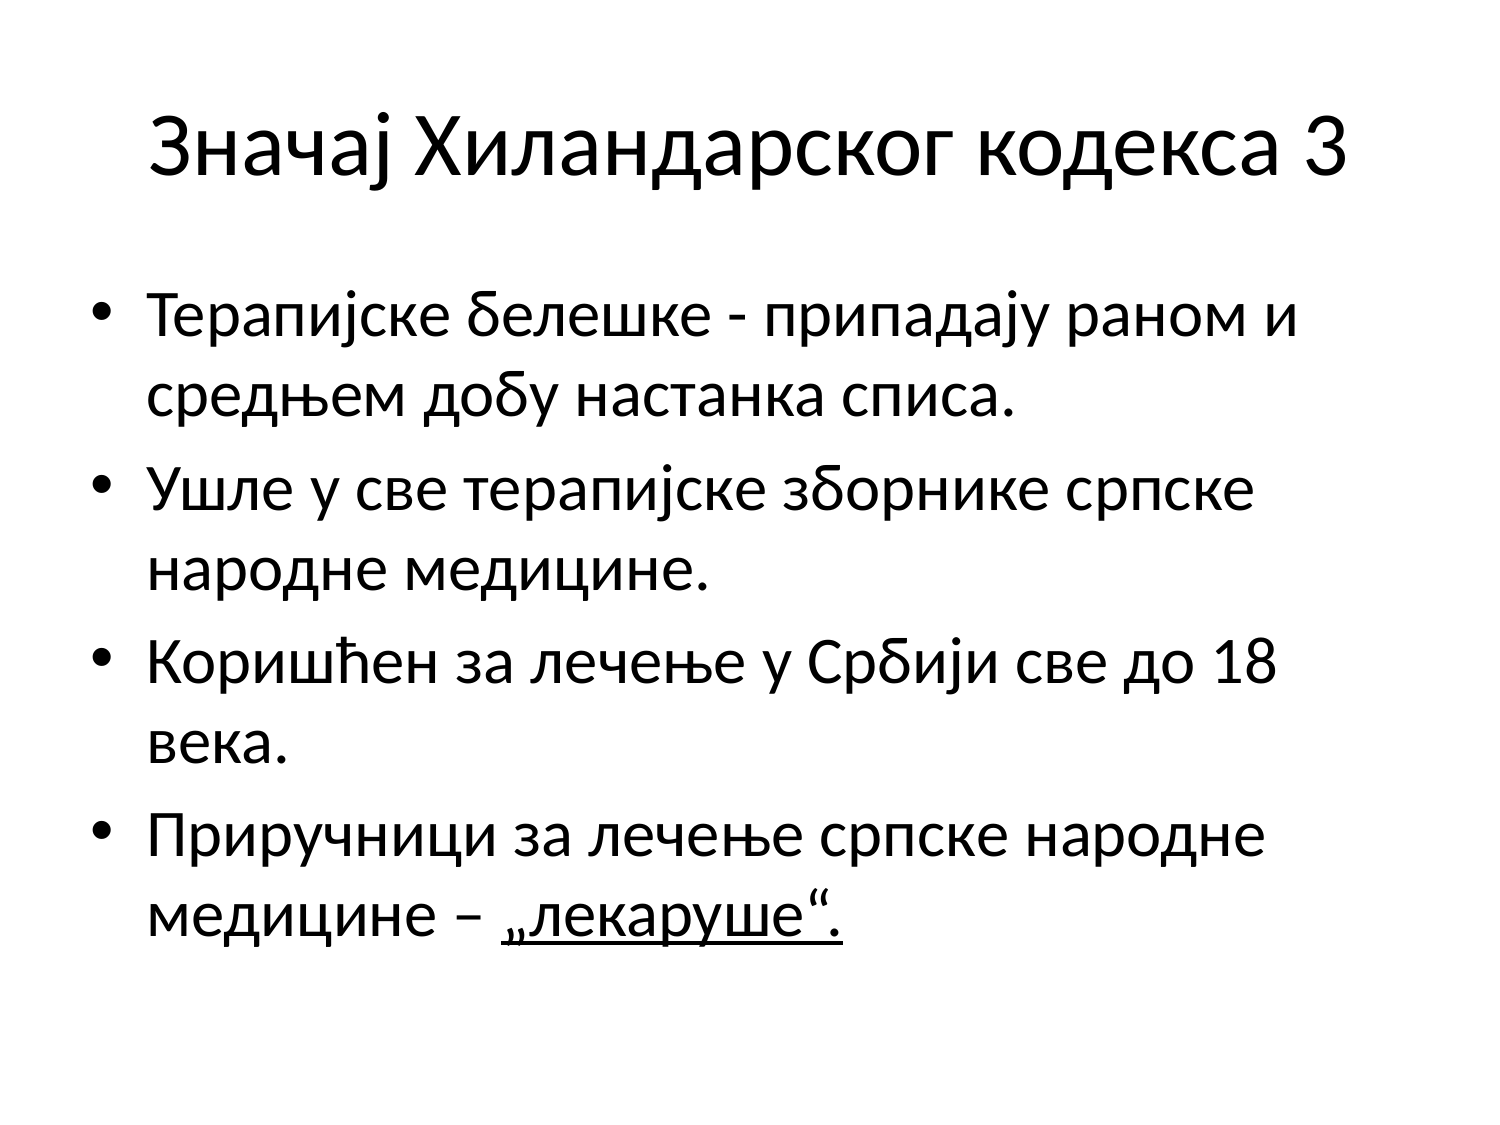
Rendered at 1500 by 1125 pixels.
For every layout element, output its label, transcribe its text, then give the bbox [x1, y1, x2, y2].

title Значај Хиландарског кодекса 3 [75, 45, 1425, 233]
list Терапијске белешке - припадају раном и средњем добу настанка списа. Ушле у све терапијске зборнике српске народне медицине. Коришћен за лечење у Србији све до 18 века. Приручници за лечење српске народне медицине – „лекаруше“. [75, 262, 1425, 1005]
